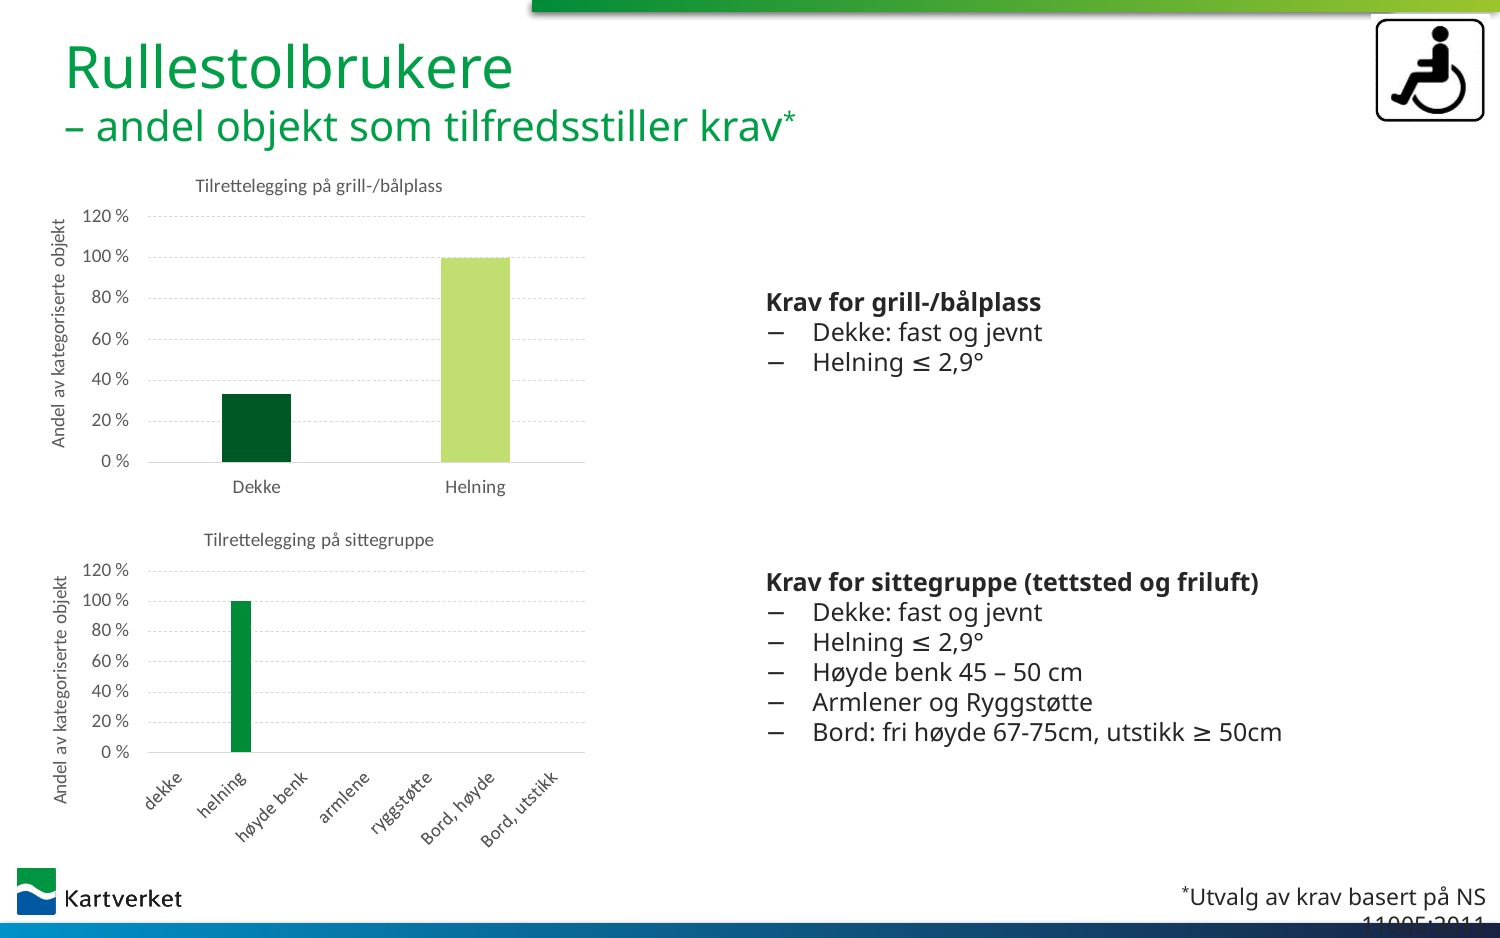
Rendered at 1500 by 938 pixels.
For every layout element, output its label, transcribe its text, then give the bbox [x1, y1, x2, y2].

text_box Krav for grill-/bålplass Dekke: fast og jevnt Helning ≤ 2,9° [750, 279, 1452, 384]
picture [41, 166, 596, 505]
text_box Krav for sittegruppe (tettsted og friluft) Dekke: fast og jevnt Helning ≤ 2,9° Høyde benk 45 – 50 cm Armlener og Ryggstøtte Bord: fri høyde 67-75cm, utstikk ≥ 50cm [750, 559, 1500, 754]
text_box *Utvalg av krav basert på NS 11005:2011 [1068, 873, 1500, 938]
text_box Rullestolbrukere – andel objekt som tilfredsstiller krav* [49, 14, 1431, 158]
picture [1371, 13, 1491, 127]
picture [41, 520, 596, 859]
